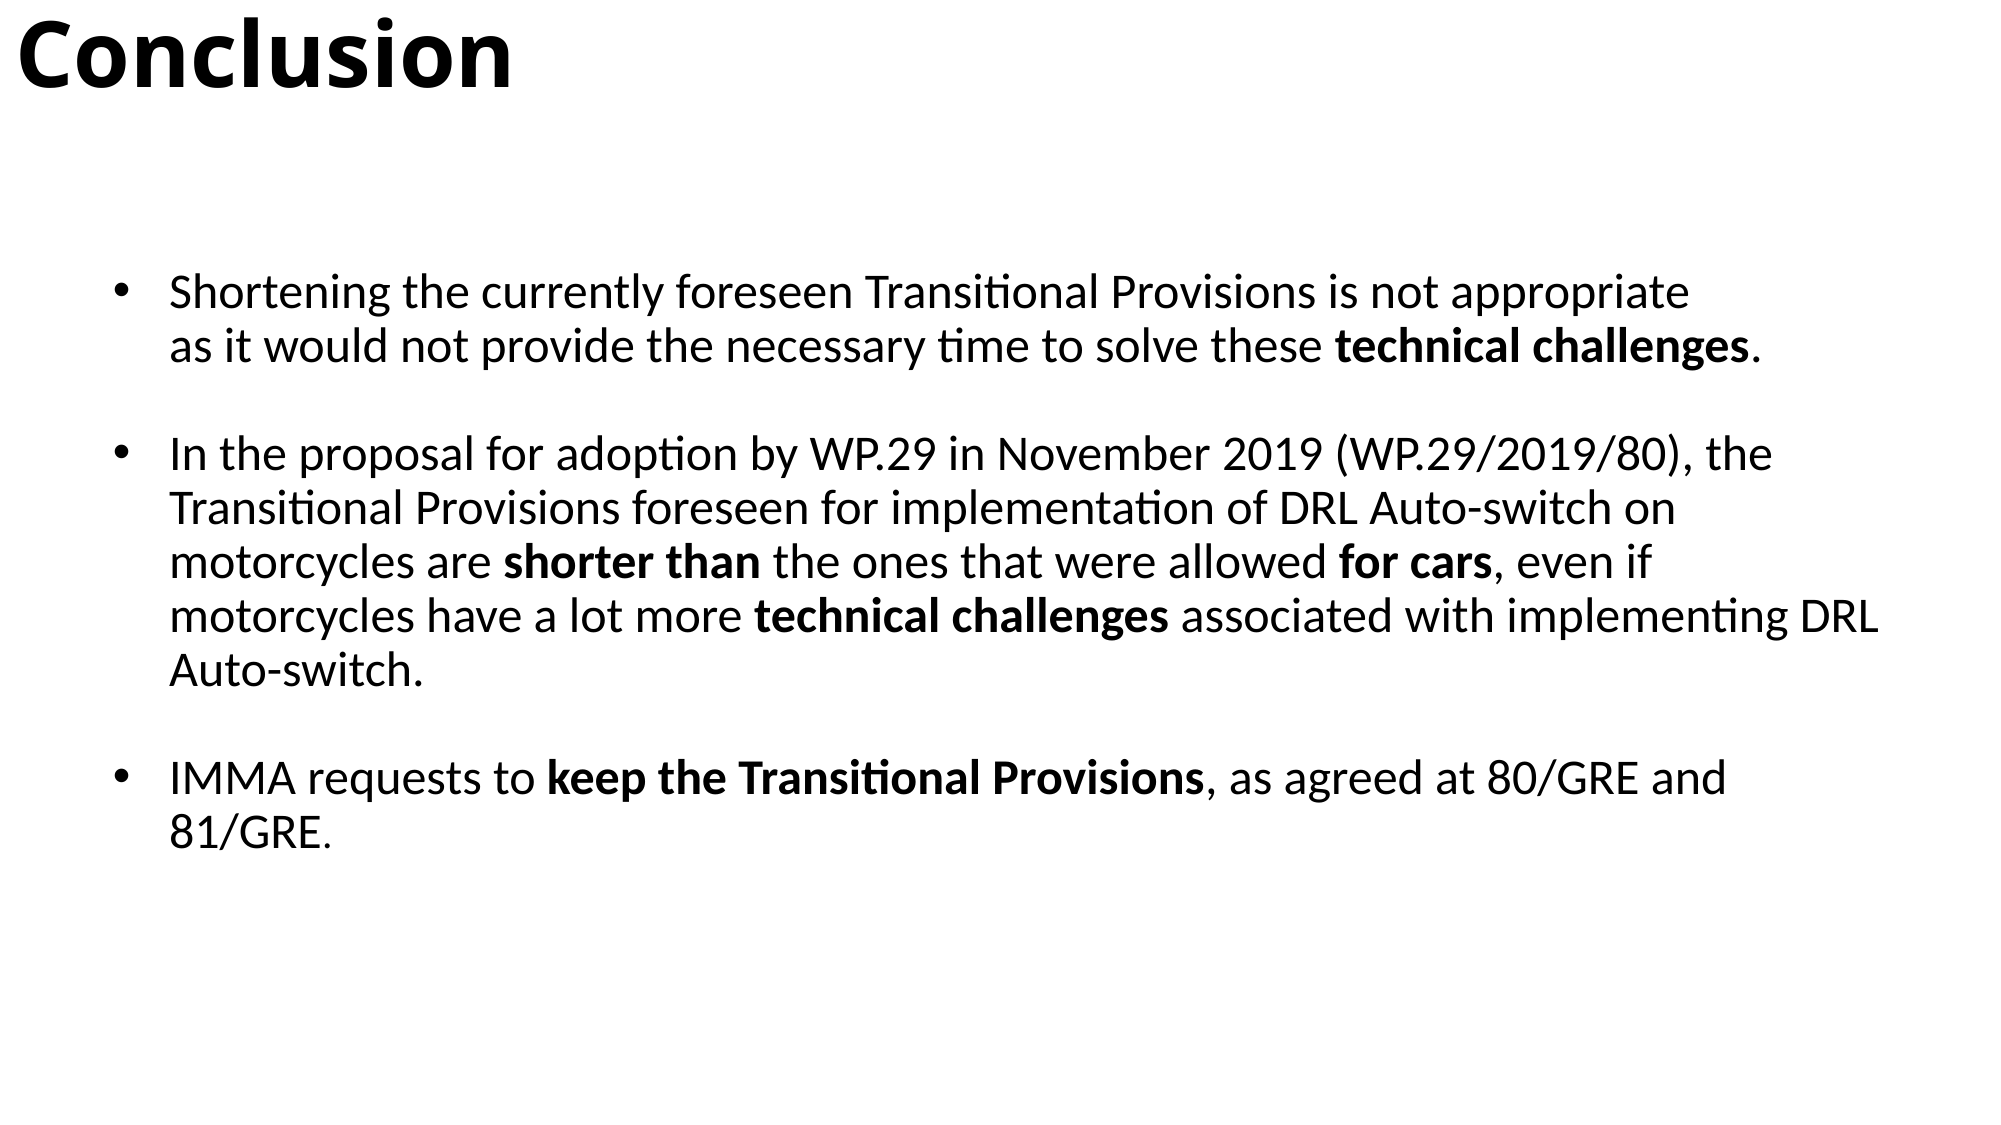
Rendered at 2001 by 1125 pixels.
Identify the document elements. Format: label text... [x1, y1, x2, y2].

text_box Conclusion [0, 0, 2000, 117]
text_box Shortening the currently foreseen Transitional Provisions is not appropriate as it would not provide the necessary time to solve these technical challenges. In the proposal for adoption by WP.29 in November 2019 (WP.29/2019/80), the Transitional Provisions foreseen for implementation of DRL Auto-switch on motorcycles are shorter than the ones that were allowed for cars, even if motorcycles have a lot more technical challenges associated with implementing DRL Auto-switch. IMMA requests to keep the Transitional Provisions, as agreed at 80/GRE and 81/GRE. [97, 237, 1903, 888]
